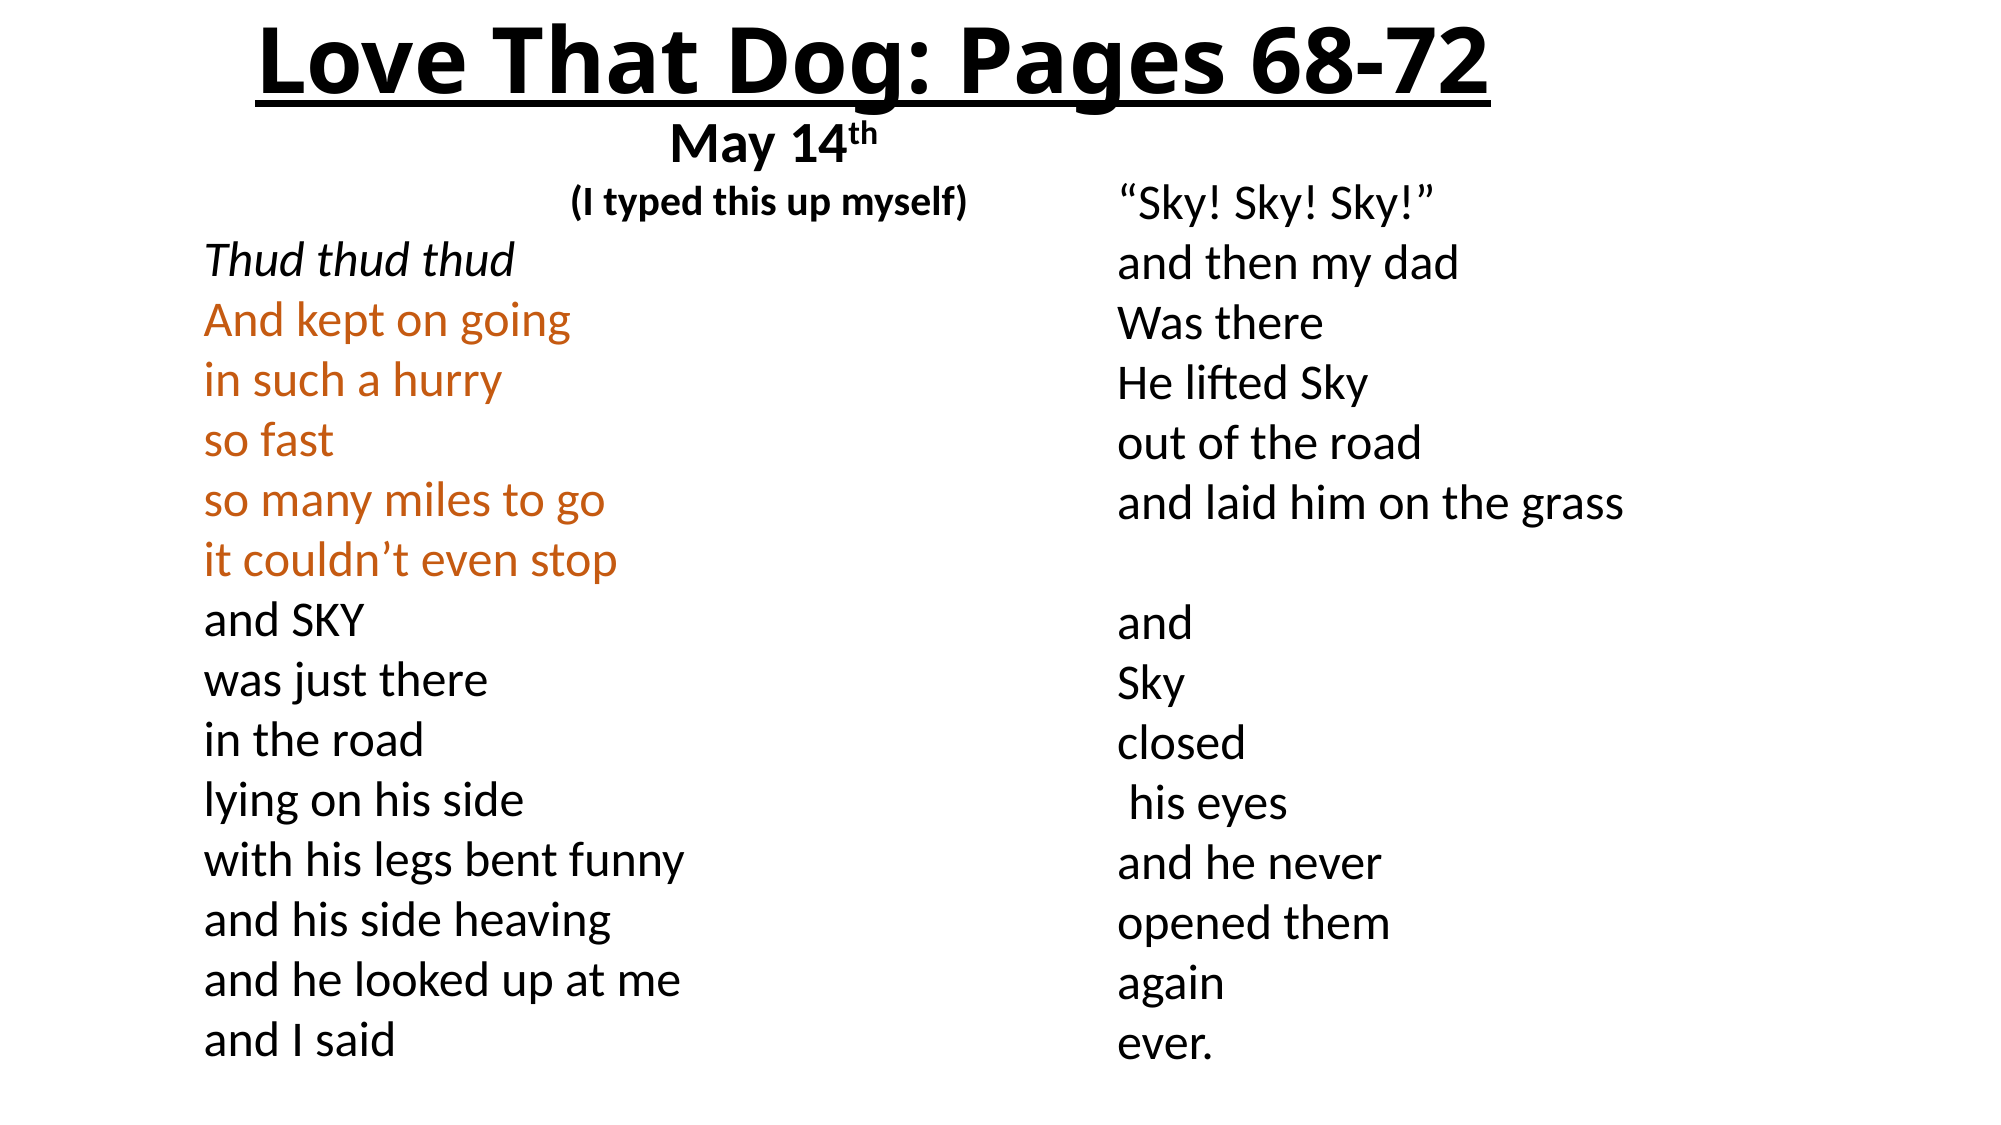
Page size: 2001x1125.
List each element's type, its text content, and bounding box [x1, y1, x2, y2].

text_box Thud thud thud And kept on going in such a hurry so fast so many miles to go it couldn’t even stop and SKY was just there in the road lying on his side with his legs bent funny and his side heaving and he looked up at me and I said [188, 219, 893, 1075]
text_box “Sky! Sky! Sky!” and then my dad Was there He lifted Sky out of the road and laid him on the grass and Sky closed his eyes and he never opened them again ever. [1102, 162, 1694, 1078]
title Love That Dog: Pages 68-72 [10, 0, 1736, 146]
text_box May 14th (I typed this up myself) [515, 96, 1033, 232]
